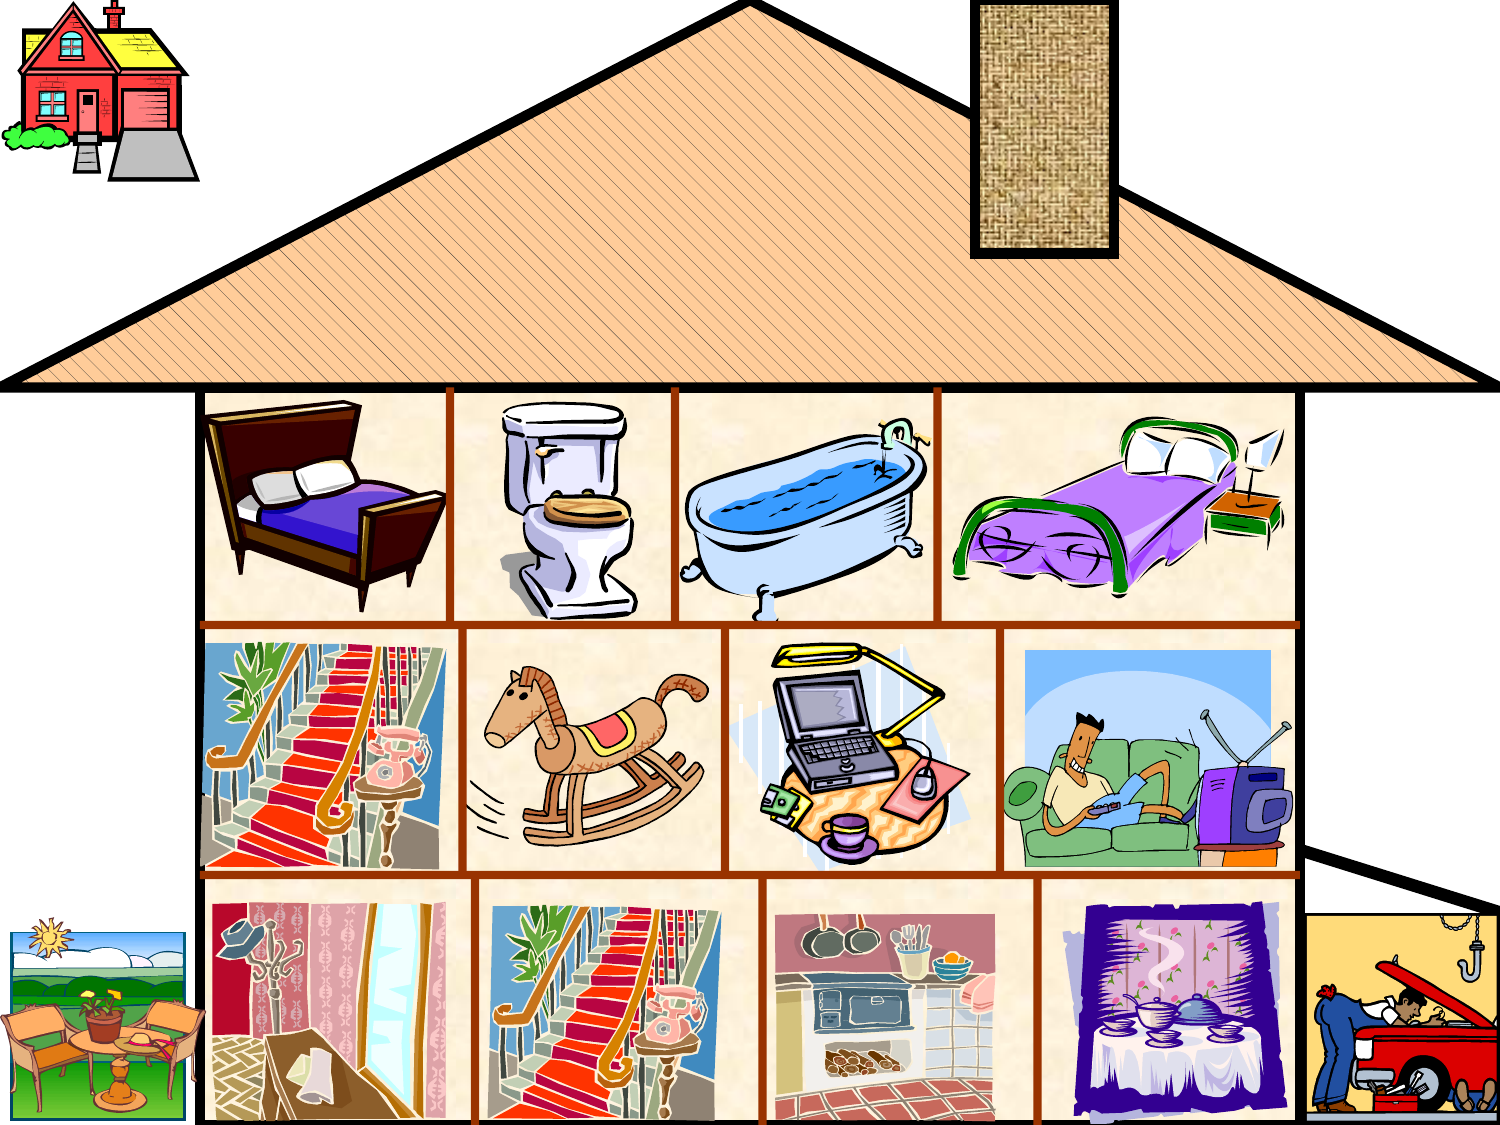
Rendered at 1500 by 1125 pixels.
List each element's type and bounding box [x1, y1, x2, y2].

text_box [1038, 876, 1300, 1125]
picture [199, 637, 451, 874]
text_box [975, 0, 1115, 254]
text_box [0, 0, 1500, 388]
picture [1062, 900, 1288, 1125]
text_box [463, 625, 722, 874]
picture [212, 897, 451, 1125]
text_box [1000, 626, 1300, 875]
text_box [200, 620, 450, 624]
text_box [200, 875, 762, 1125]
picture [0, 916, 207, 1125]
text_box [451, 388, 675, 625]
picture [774, 912, 1001, 1125]
text_box [200, 625, 462, 874]
picture [462, 662, 713, 851]
picture [1303, 912, 1500, 1125]
text_box [200, 388, 450, 399]
picture [499, 399, 641, 623]
picture [0, 0, 201, 182]
picture [674, 412, 933, 628]
text_box [938, 388, 1300, 625]
text_box [763, 876, 1037, 1125]
picture [949, 399, 1288, 605]
picture [999, 649, 1294, 867]
picture [199, 399, 451, 613]
picture [487, 900, 726, 1125]
text_box [934, 626, 1000, 875]
text_box [676, 388, 937, 418]
picture [724, 638, 976, 878]
